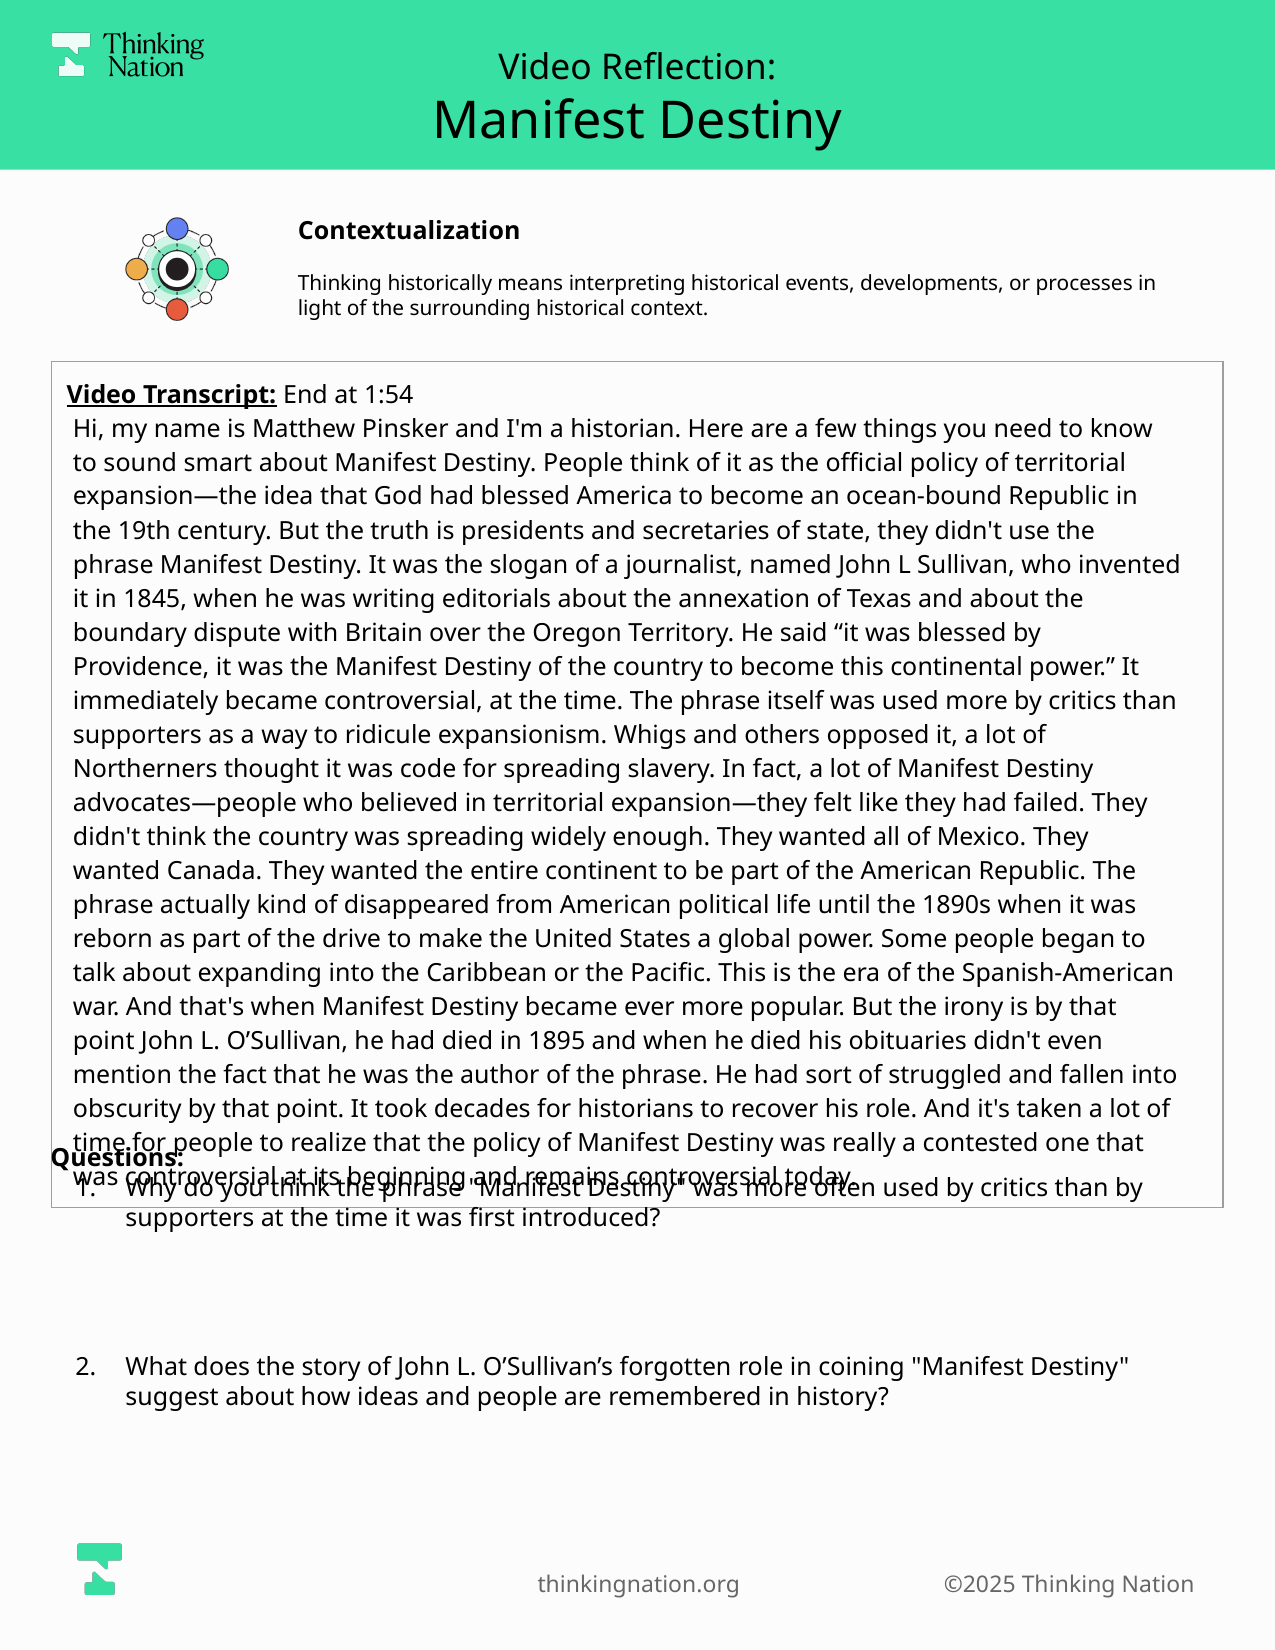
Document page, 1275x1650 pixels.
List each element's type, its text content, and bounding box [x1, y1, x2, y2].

text_box Questions: Why do you think the phrase "Manifest Destiny" was more often used by critics than by supporters at the time it was first introduced? What does the story of John L. O’Sullivan’s forgotten role in coining "Manifest Destiny" suggest about how ideas and people are remembered in history? [35, 1126, 1236, 1546]
text_box thinkingnation.org [488, 1553, 790, 1605]
text_box Contextualization Thinking historically means interpreting historical events, developments, or processes in light of the surrounding historical context. [278, 195, 1210, 331]
text_box Video Reflection: Manifest Destiny [0, 0, 1275, 170]
picture [35, 17, 210, 91]
table_header Video Transcript: End at 1:54 Hi, my name is Matthew Pinsker and I'm a historian. Here are a few things you need to know to sound smart about Manifest Destiny. People think of it as the official policy of territorial expansion—the idea that God had blessed America to become an ocean-bound Republic in the 19th century. But the truth is presidents and secretaries of state, they didn't use the phrase Manifest Destiny. It was the slogan of a journalist, named John L Sullivan, who invented it in 1845, when he was writing editorials about the annexation of Texas and about the boundary dispute with Britain over the Oregon Territory. He said “it was blessed by Providence, it was the Manifest Destiny of the country to become this continental power.” It immediately became controversial, at the time. The phrase itself was used more by critics than supporters as a way to ridicule expansionism. Whigs and others opposed it, a lot of Northerners thought it was code for spreading slavery. In fact, a lot of Manifest Destiny advocates—people who believed in territorial expansion—they felt like they had failed. They didn't think the country was spreading widely enough. They wanted all of Mexico. They wanted Canada. They wanted the entire continent to be part of the American Republic. The phrase actually kind of disappeared from American political life until the 1890s when it was reborn as part of the drive to make the United States a global power. Some people began to talk about expanding into the Caribbean or the Pacific. This is the era of the Spanish-American war. And that's when Manifest Destiny became ever more popular. But the irony is by that point John L. O’Sullivan, he had died in 1895 and when he died his obituaries didn't even mention the fact that he was the author of the phrase. He had sort of struggled and fallen into obscurity by that point. It took decades for historians to recover his role. And it's taken a lot of time for people to realize that the policy of Manifest Destiny was really a contested one that was controversial at its beginning and remains controversial today. [52, 362, 1222, 1126]
picture [109, 201, 246, 337]
text_box ©2025 Thinking Nation [909, 1553, 1211, 1605]
picture [63, 1533, 135, 1605]
